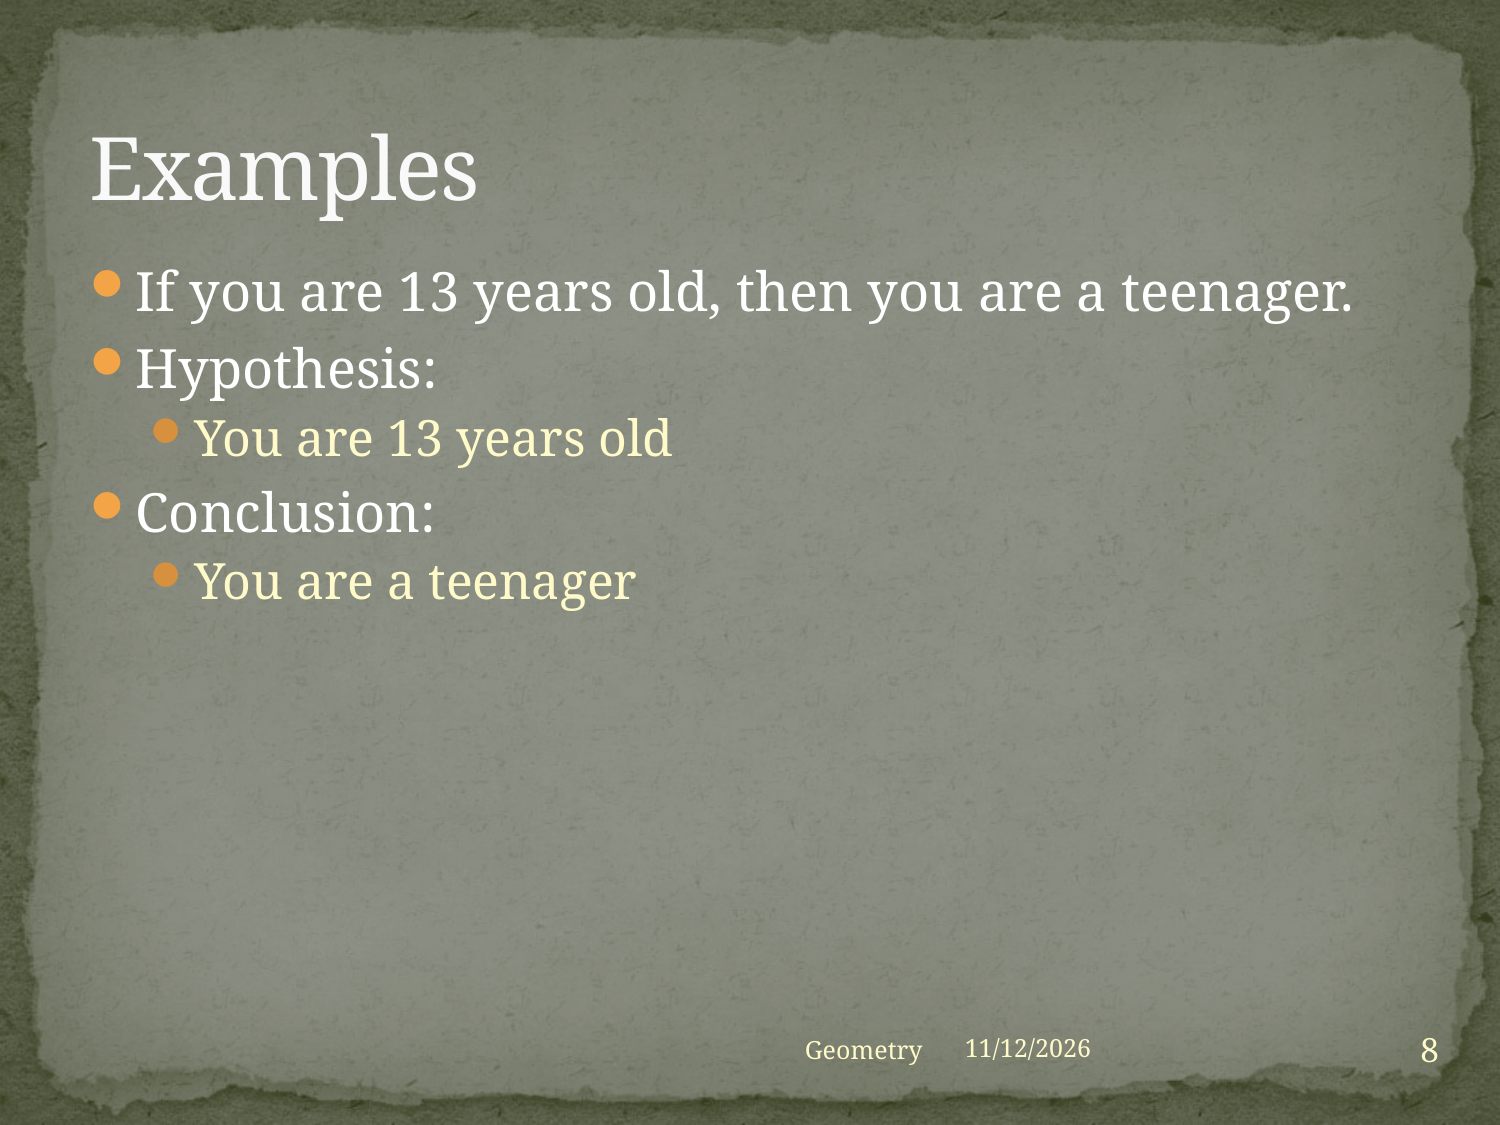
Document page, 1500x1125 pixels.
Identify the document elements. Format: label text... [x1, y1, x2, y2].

slide_number 8 [1379, 1014, 1480, 1089]
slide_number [950, 1017, 1375, 1081]
title Examples [74, 24, 1425, 225]
list If you are 13 years old, then you are a teenager. Hypothesis: You are 13 years old Conclusion: You are a teenager [75, 249, 1425, 1000]
footer Geometry [350, 1017, 938, 1081]
